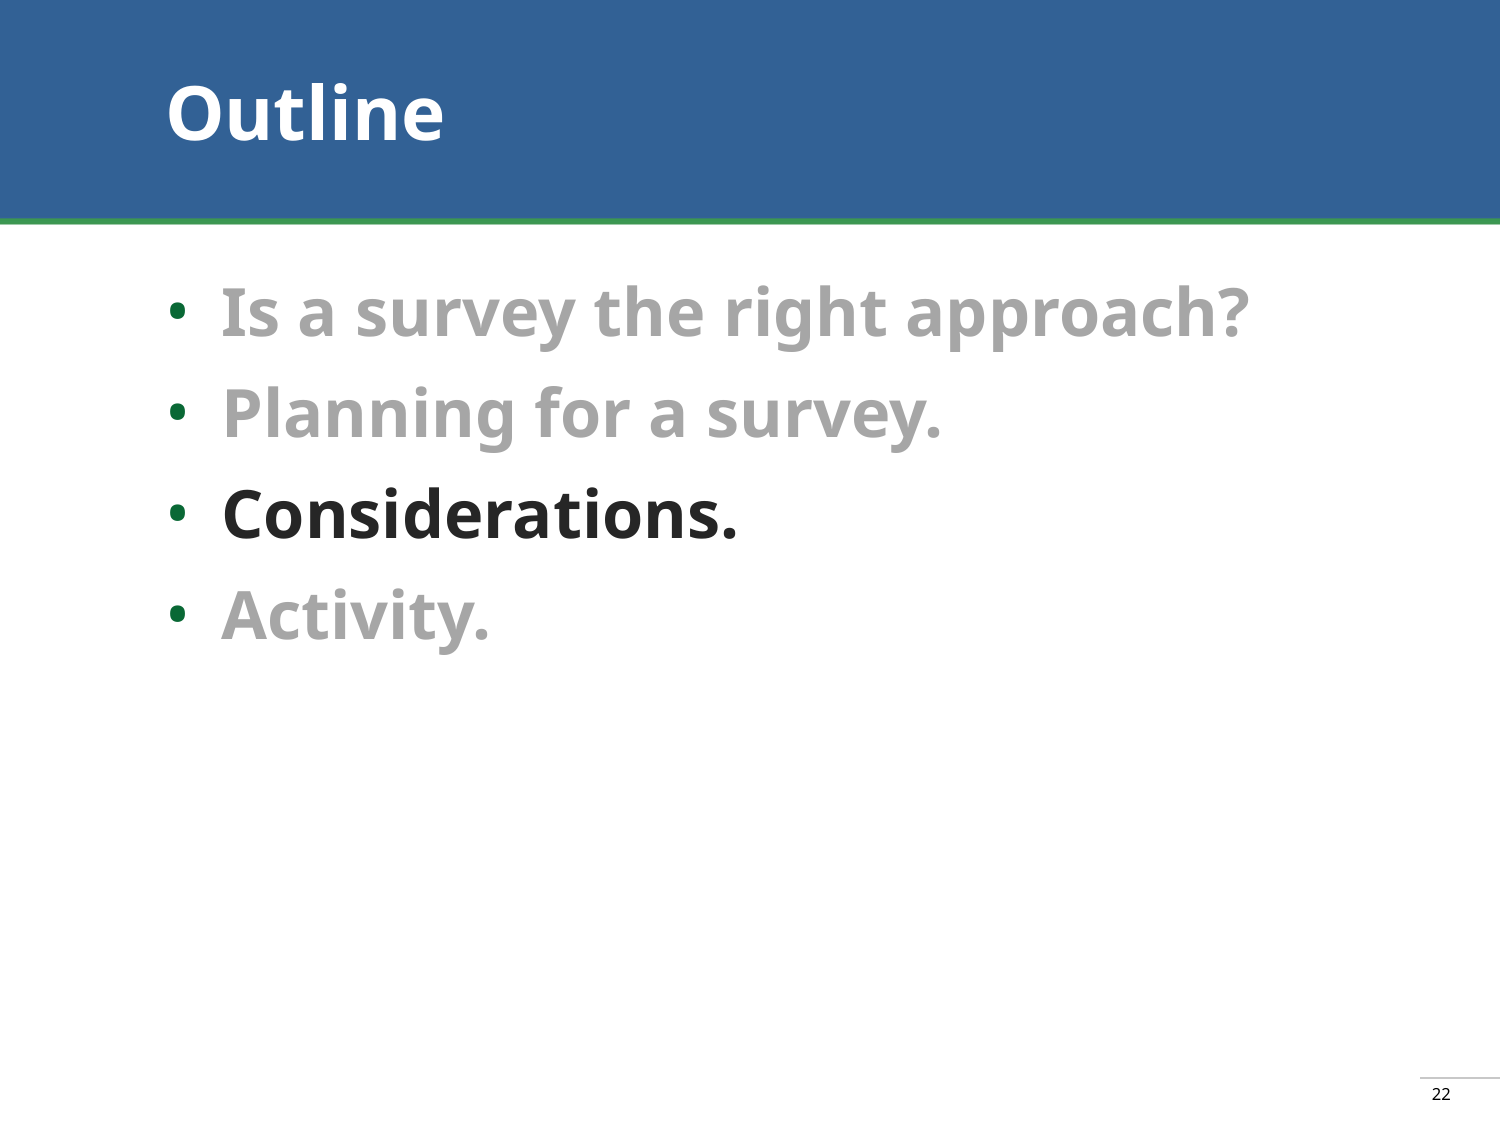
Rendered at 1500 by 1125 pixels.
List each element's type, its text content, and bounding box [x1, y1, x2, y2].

list Is a survey the right approach? Planning for a survey. Considerations. Activity. [150, 262, 1350, 1005]
slide_number 22 [1431, 1085, 1458, 1106]
picture [0, 0, 1500, 1125]
title Outline [150, 0, 1350, 221]
